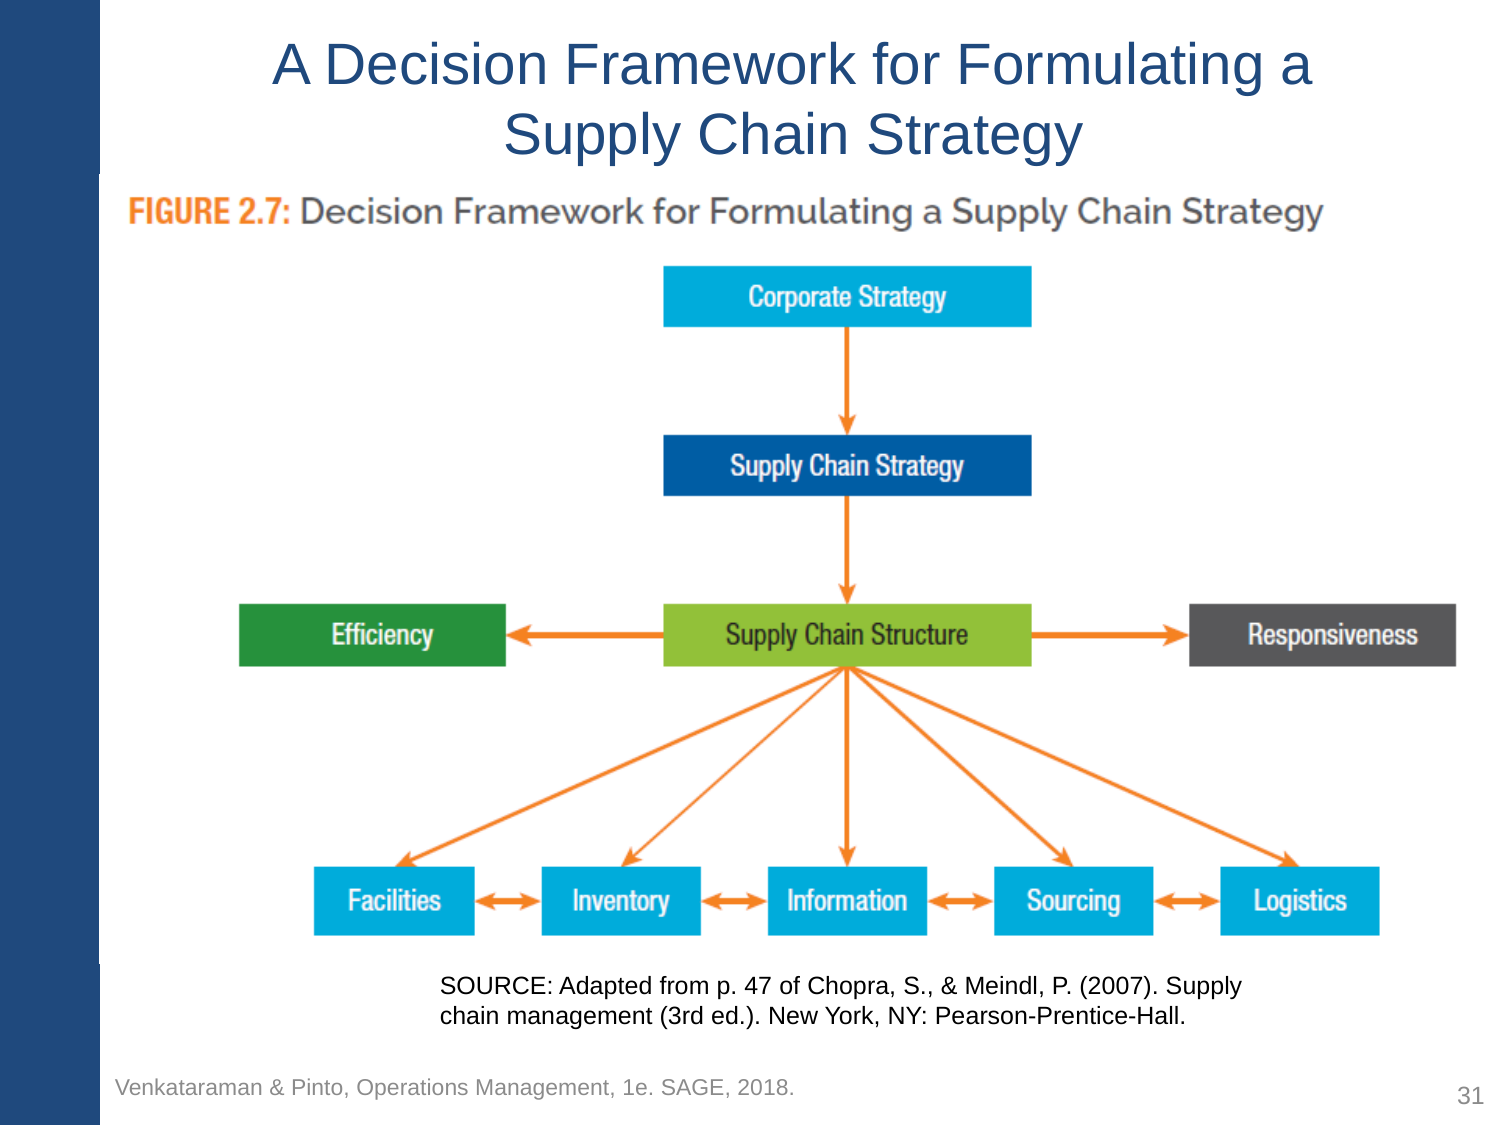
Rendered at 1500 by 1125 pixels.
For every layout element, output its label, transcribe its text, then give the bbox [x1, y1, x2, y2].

picture [99, 173, 1500, 964]
text_box SOURCE: Adapted from p. 47 of Chopra, S., & Meindl, P. (2007). Supply chain management (3rd ed.). New York, NY: Pearson-Prentice-Hall. [424, 971, 1263, 1038]
slide_number 31 [1425, 1065, 1500, 1125]
footer Venkataraman & Pinto, Operations Management, 1e. SAGE, 2018. [99, 1065, 1250, 1125]
title A Decision Framework for Formulating a Supply Chain Strategy [162, 2, 1425, 172]
